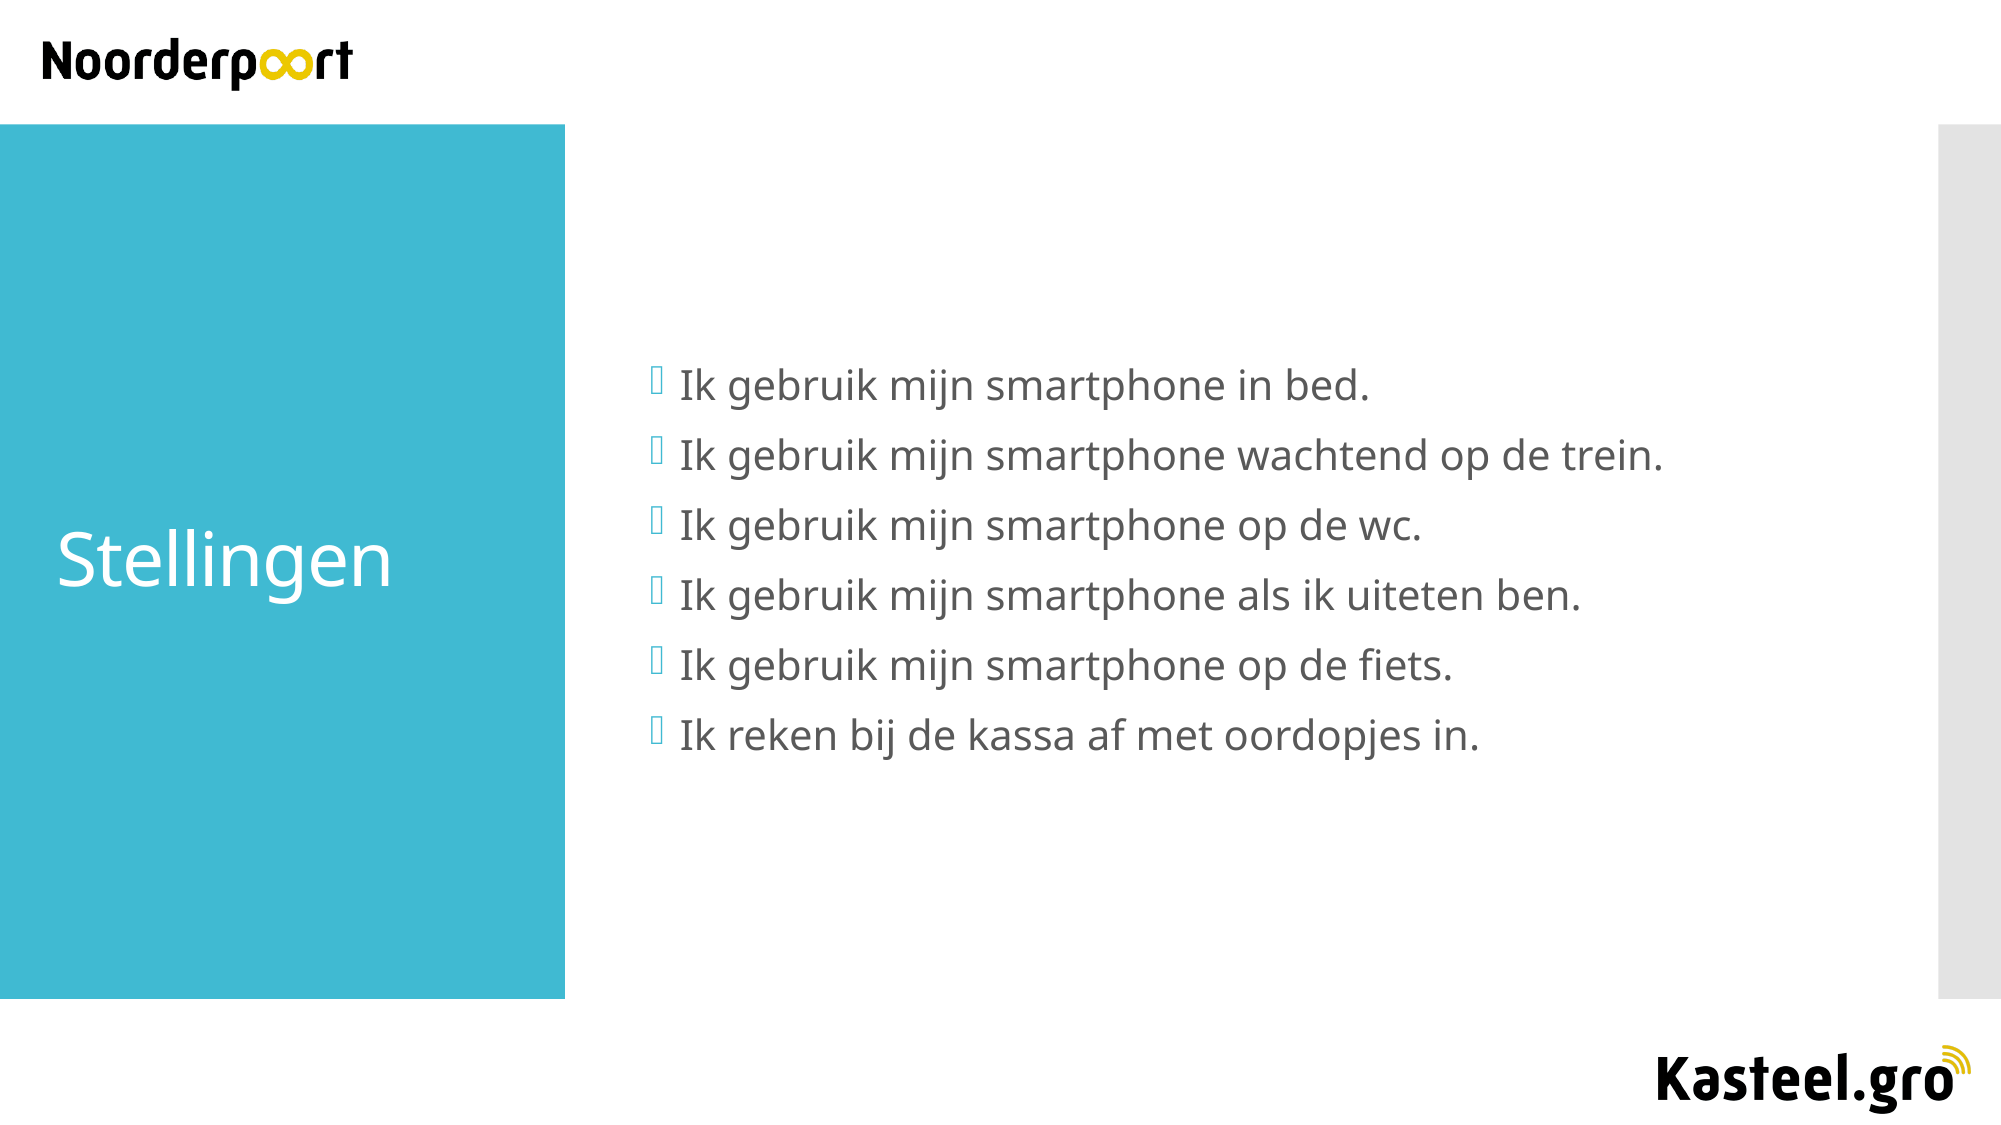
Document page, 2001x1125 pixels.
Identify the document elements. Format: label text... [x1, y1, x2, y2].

list Ik gebruik mijn smartphone in bed. Ik gebruik mijn smartphone wachtend op de trein. Ik gebruik mijn smartphone op de wc. Ik gebruik mijn smartphone als ik uiteten ben. Ik gebruik mijn smartphone op de fiets. Ik reken bij de kassa af met oordopjes in. [634, 141, 1835, 982]
picture [41, 35, 354, 92]
title Stellingen [41, 184, 525, 940]
picture [1657, 1045, 1971, 1114]
